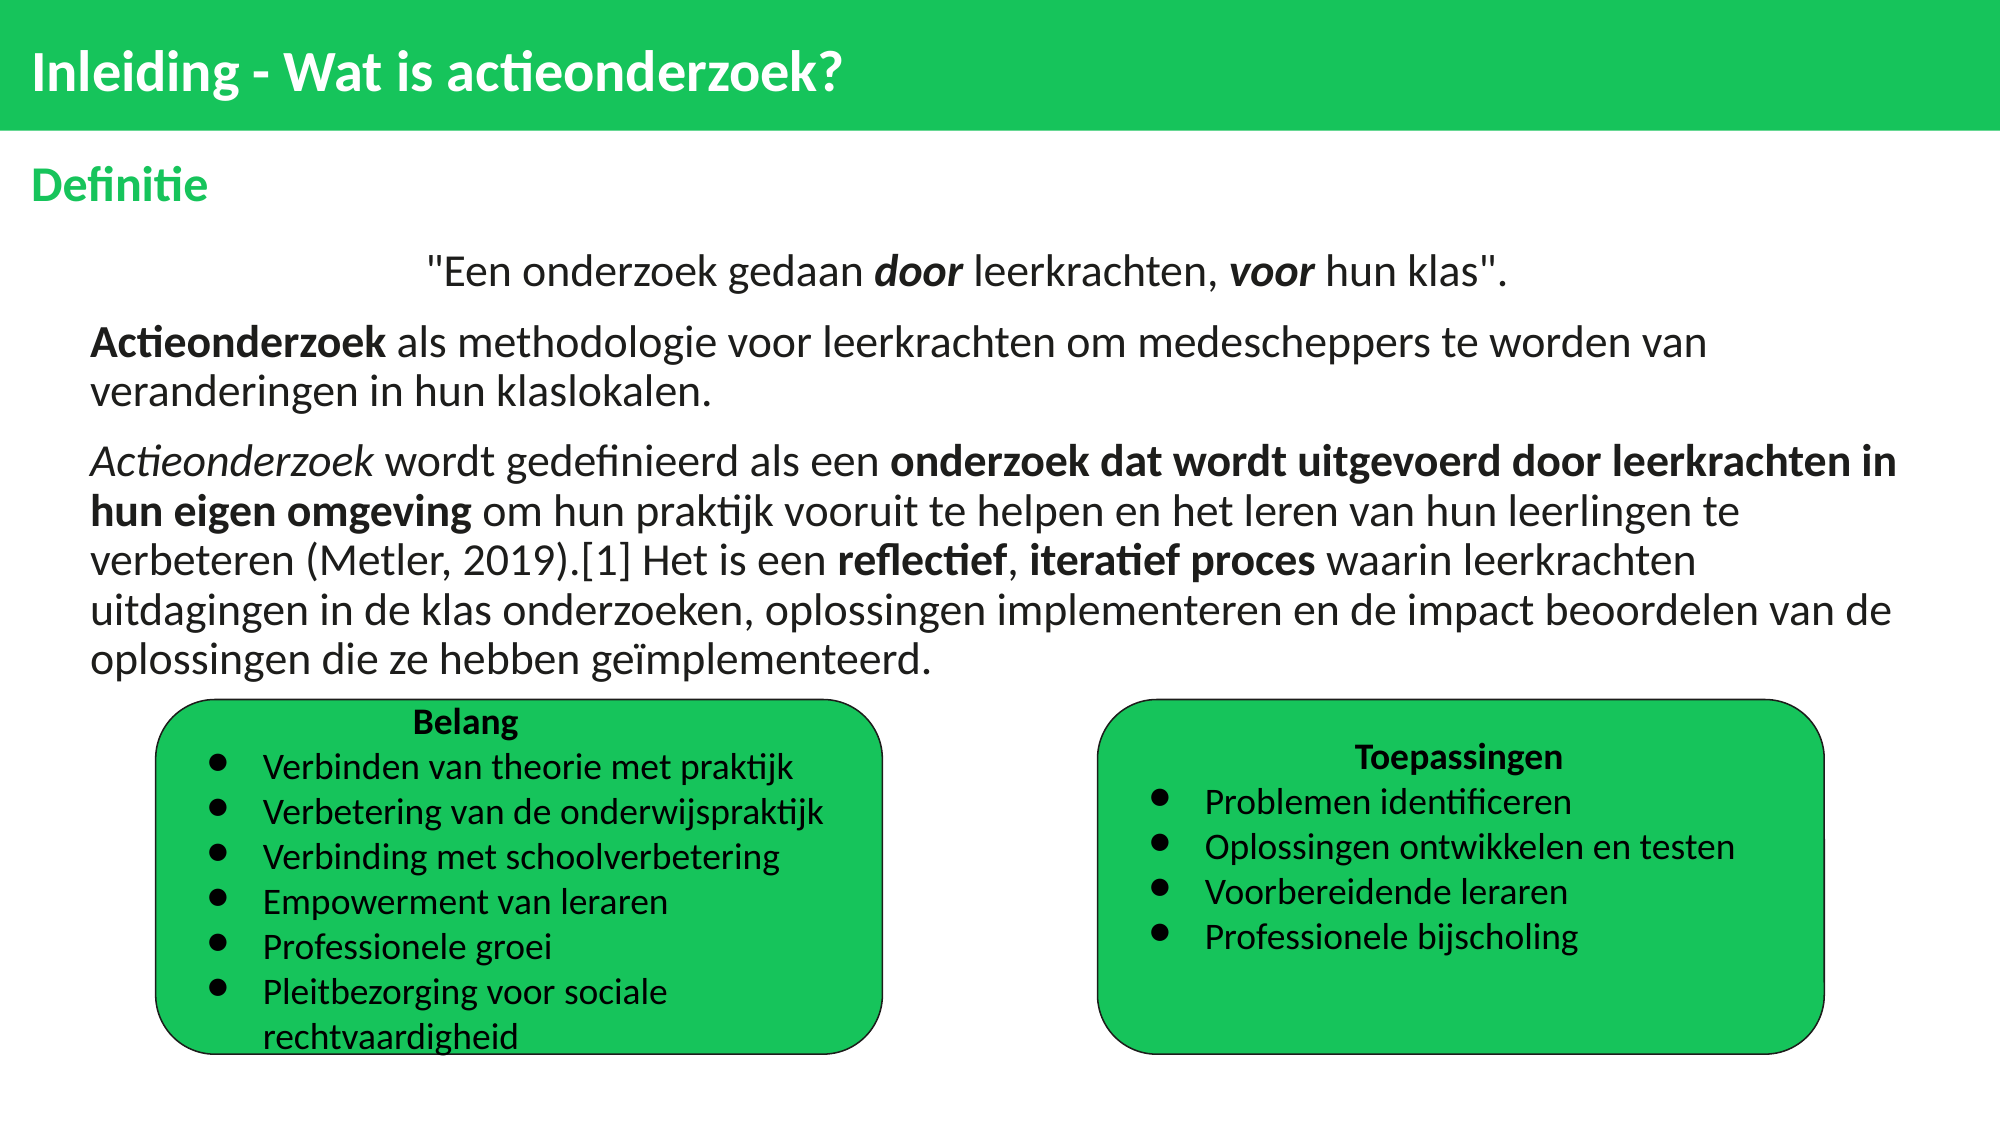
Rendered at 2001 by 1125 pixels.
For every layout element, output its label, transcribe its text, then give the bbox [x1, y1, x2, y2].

text_box Toepassingen Problemen identificeren Oplossingen ontwikkelen en testen Voorbereidende leraren Professionele bijscholing [1097, 699, 1825, 1055]
list "Een onderzoek gedaan door leerkrachten, voor hun klas". Actieonderzoek als methodologie voor leerkrachten om medescheppers te worden van veranderingen in hun klaslokalen. Actieonderzoek wordt gedefinieerd als een onderzoek dat wordt uitgevoerd door leerkrachten in hun eigen omgeving om hun praktijk vooruit te helpen en het leren van hun leerlingen te verbeteren (Metler, 2019).[1] Het is een reflectief, iteratief proces waarin leerkrachten uitdagingen in de klas onderzoeken, oplossingen implementeren en de impact beoordelen van de oplossingen die ze hebben geïmplementeerd. [1] Mertler, C. A. (2019). Actieonderzoek: Improving schools and empowering educators (6th ed.). SAGE Publications. https://books.google.it/books?id=aXyfDwAAQBAJ [0, 239, 1934, 1125]
text_box Belang Verbinden van theorie met praktijk Verbetering van de onderwijspraktijk Verbinding met schoolverbetering Empowerment van leraren Professionele groei Pleitbezorging voor sociale rechtvaardigheid [155, 699, 883, 1055]
title Inleiding - Wat is actieonderzoek? [16, 13, 1976, 131]
list Definitie [16, 140, 1976, 231]
